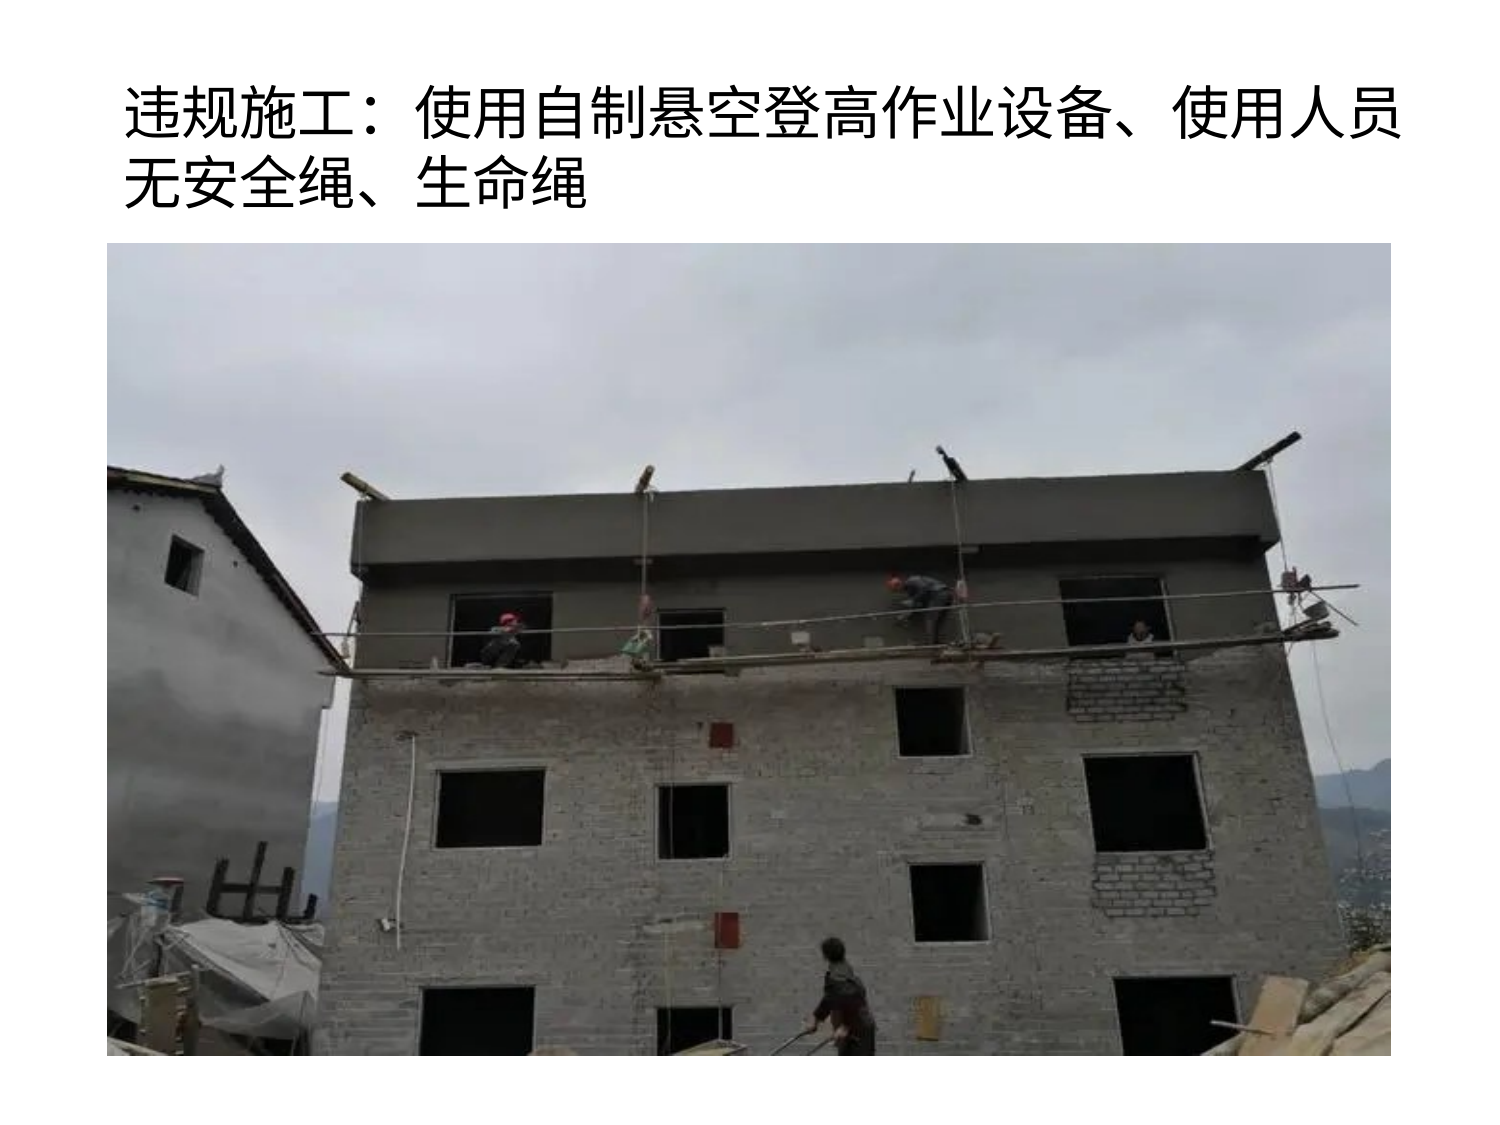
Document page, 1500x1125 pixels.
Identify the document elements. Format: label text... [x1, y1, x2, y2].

text_box 违规施工：使用自制悬空登高作业设备、使用人员 无安全绳、生命绳 [108, 68, 1420, 224]
picture [107, 243, 1392, 1057]
